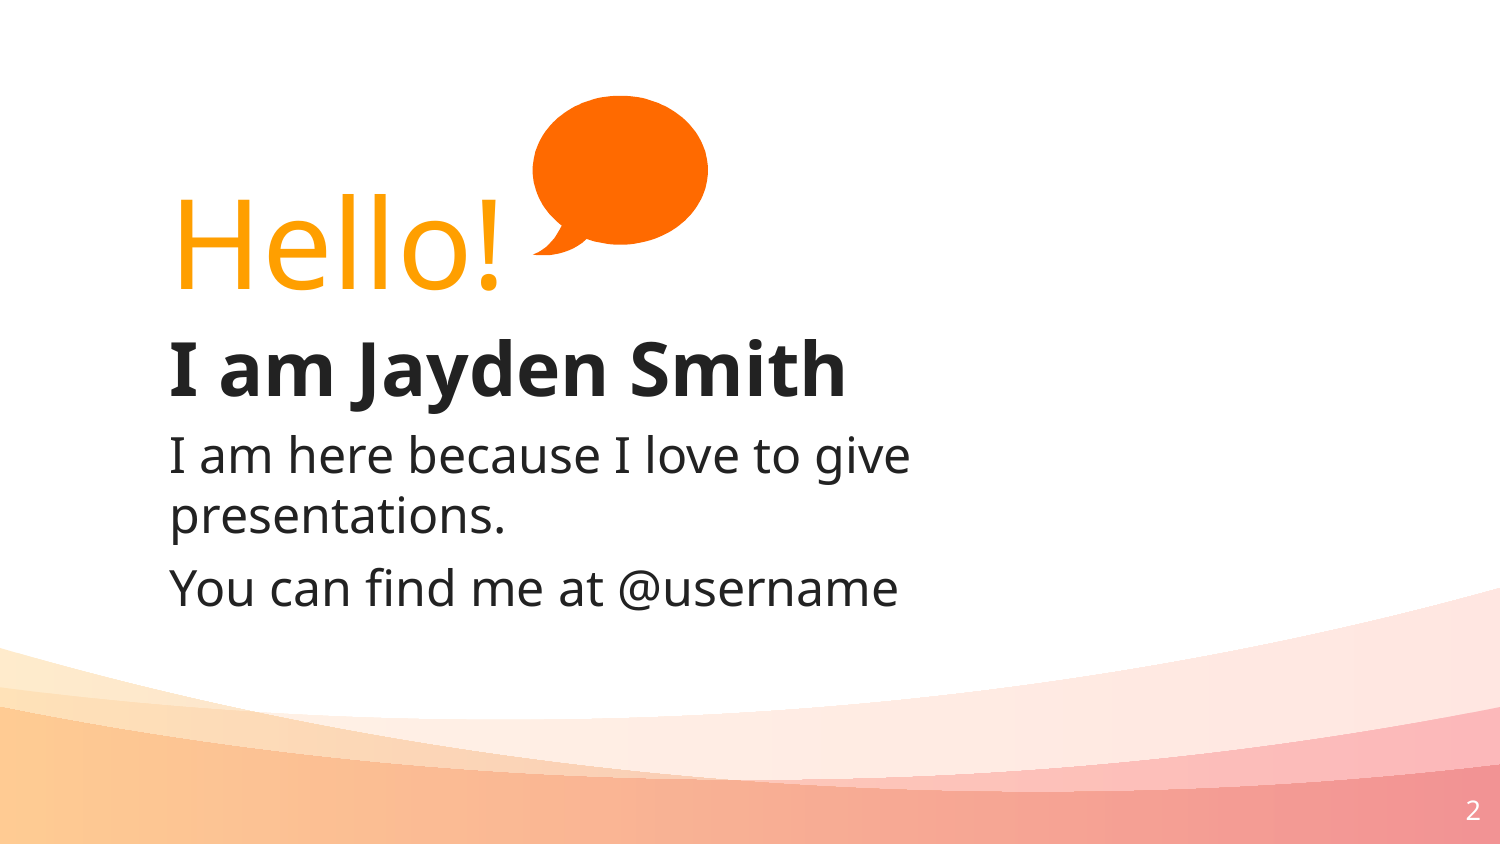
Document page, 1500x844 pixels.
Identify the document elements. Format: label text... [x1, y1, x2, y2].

text_box [532, 95, 708, 256]
slide_number ‹#› [1391, 779, 1482, 844]
title Hello! [169, 124, 1252, 315]
subtitle I am Jayden Smith I am here because I love to give presentations. You can find me at @username [169, 321, 1252, 631]
